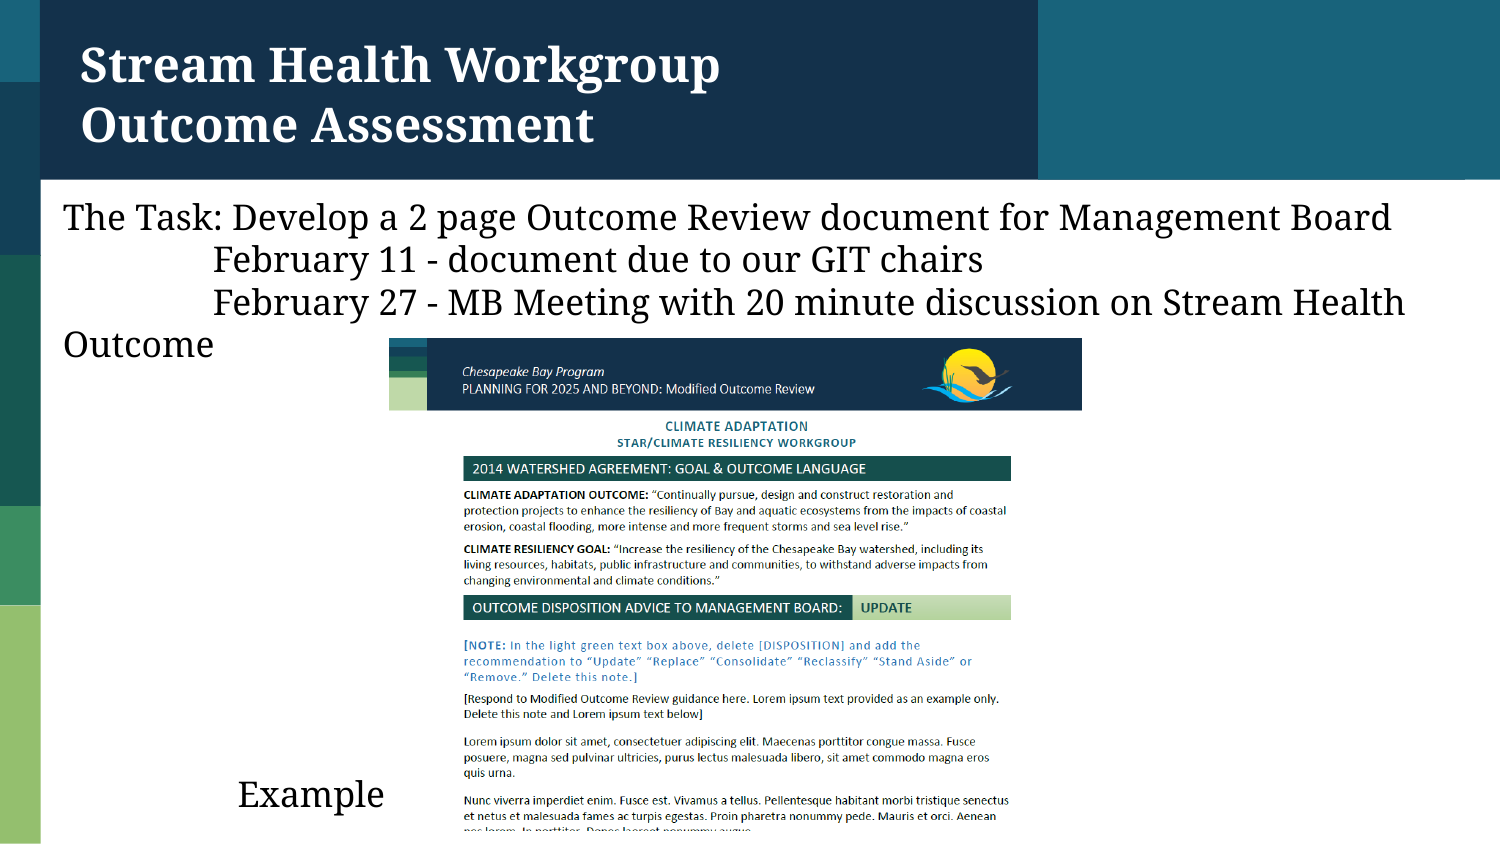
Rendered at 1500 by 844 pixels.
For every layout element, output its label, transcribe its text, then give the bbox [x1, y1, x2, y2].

text_box Example [222, 757, 383, 830]
text_box Stream Health Workgroup Outcome Assessment [65, 23, 1021, 167]
picture [388, 338, 1082, 831]
text_box [1038, 0, 1500, 179]
text_box [39, 0, 1038, 180]
text_box The Task: Develop a 2 page Outcome Review document for Management Board February 11 - document due to our GIT chairs February 27 - MB Meeting with 20 minute discussion on Stream Health Outcome [48, 179, 1500, 380]
